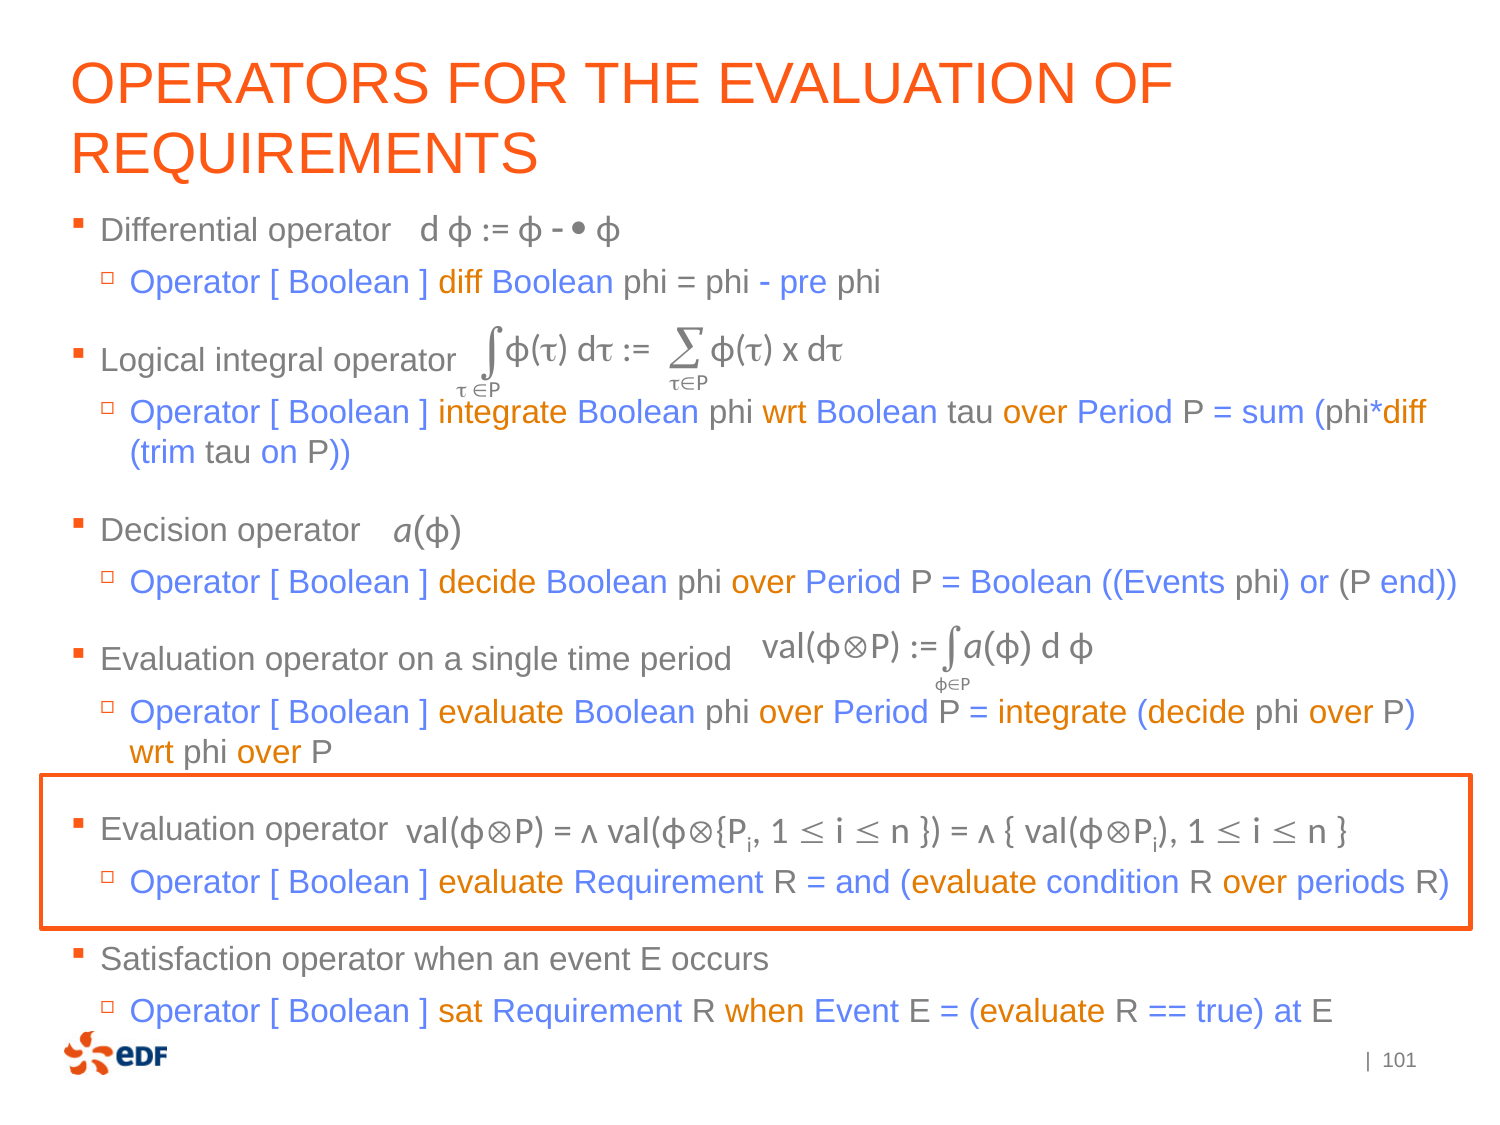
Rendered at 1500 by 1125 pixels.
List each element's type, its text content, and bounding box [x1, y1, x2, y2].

text_box [39, 773, 1473, 931]
text_box val(ϕP) = ᴧ val(ϕ{Pi, 1  i  n }) = ᴧ { val(ϕPi), 1  i  n } [391, 798, 1371, 865]
picture [64, 1071, 167, 1075]
title Operators for the evaluation of requirements [64, 45, 1436, 185]
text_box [755, 607, 1113, 703]
list Differential operator Operator [ Boolean ] diff Boolean phi = phi  pre phi Logical integral operator Operator [ Boolean ] integrate Boolean phi wrt Boolean tau over Period P = sum (phi*diff (trim tau on P)) Decision operator Operator [ Boolean ] decide Boolean phi over Period P = Boolean ((Events phi) or (P end)) Evaluation operator on a single time period Operator [ Boolean ] evaluate Boolean phi over Period P = integrate (decide phi over P) wrt phi over P Evaluation operator Operator [ Boolean ] evaluate Requirement R = and (evaluate condition R over periods R) Satisfaction operator when an event E occurs Operator [ Boolean ] sat Requirement R when Event E = (evaluate R == true) at E [64, 208, 1471, 773]
list Differential operator Operator [ Boolean ] diff Boolean phi = phi  pre phi Logical integral operator Operator [ Boolean ] integrate Boolean phi wrt Boolean tau over Period P = sum (phi*diff (trim tau on P)) Decision operator Operator [ Boolean ] decide Boolean phi over Period P = Boolean ((Events phi) or (P end)) Evaluation operator on a single time period Operator [ Boolean ] evaluate Boolean phi over Period P = integrate (decide phi over P) wrt phi over P Evaluation operator Operator [ Boolean ] evaluate Requirement R = and (evaluate condition R over periods R) Satisfaction operator when an event E occurs Operator [ Boolean ] sat Requirement R when Event E = (evaluate R == true) at E [64, 931, 1471, 1071]
text_box d ϕ := ϕ   ϕ [396, 196, 636, 257]
text_box a(ϕ) [378, 497, 478, 558]
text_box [441, 306, 927, 411]
